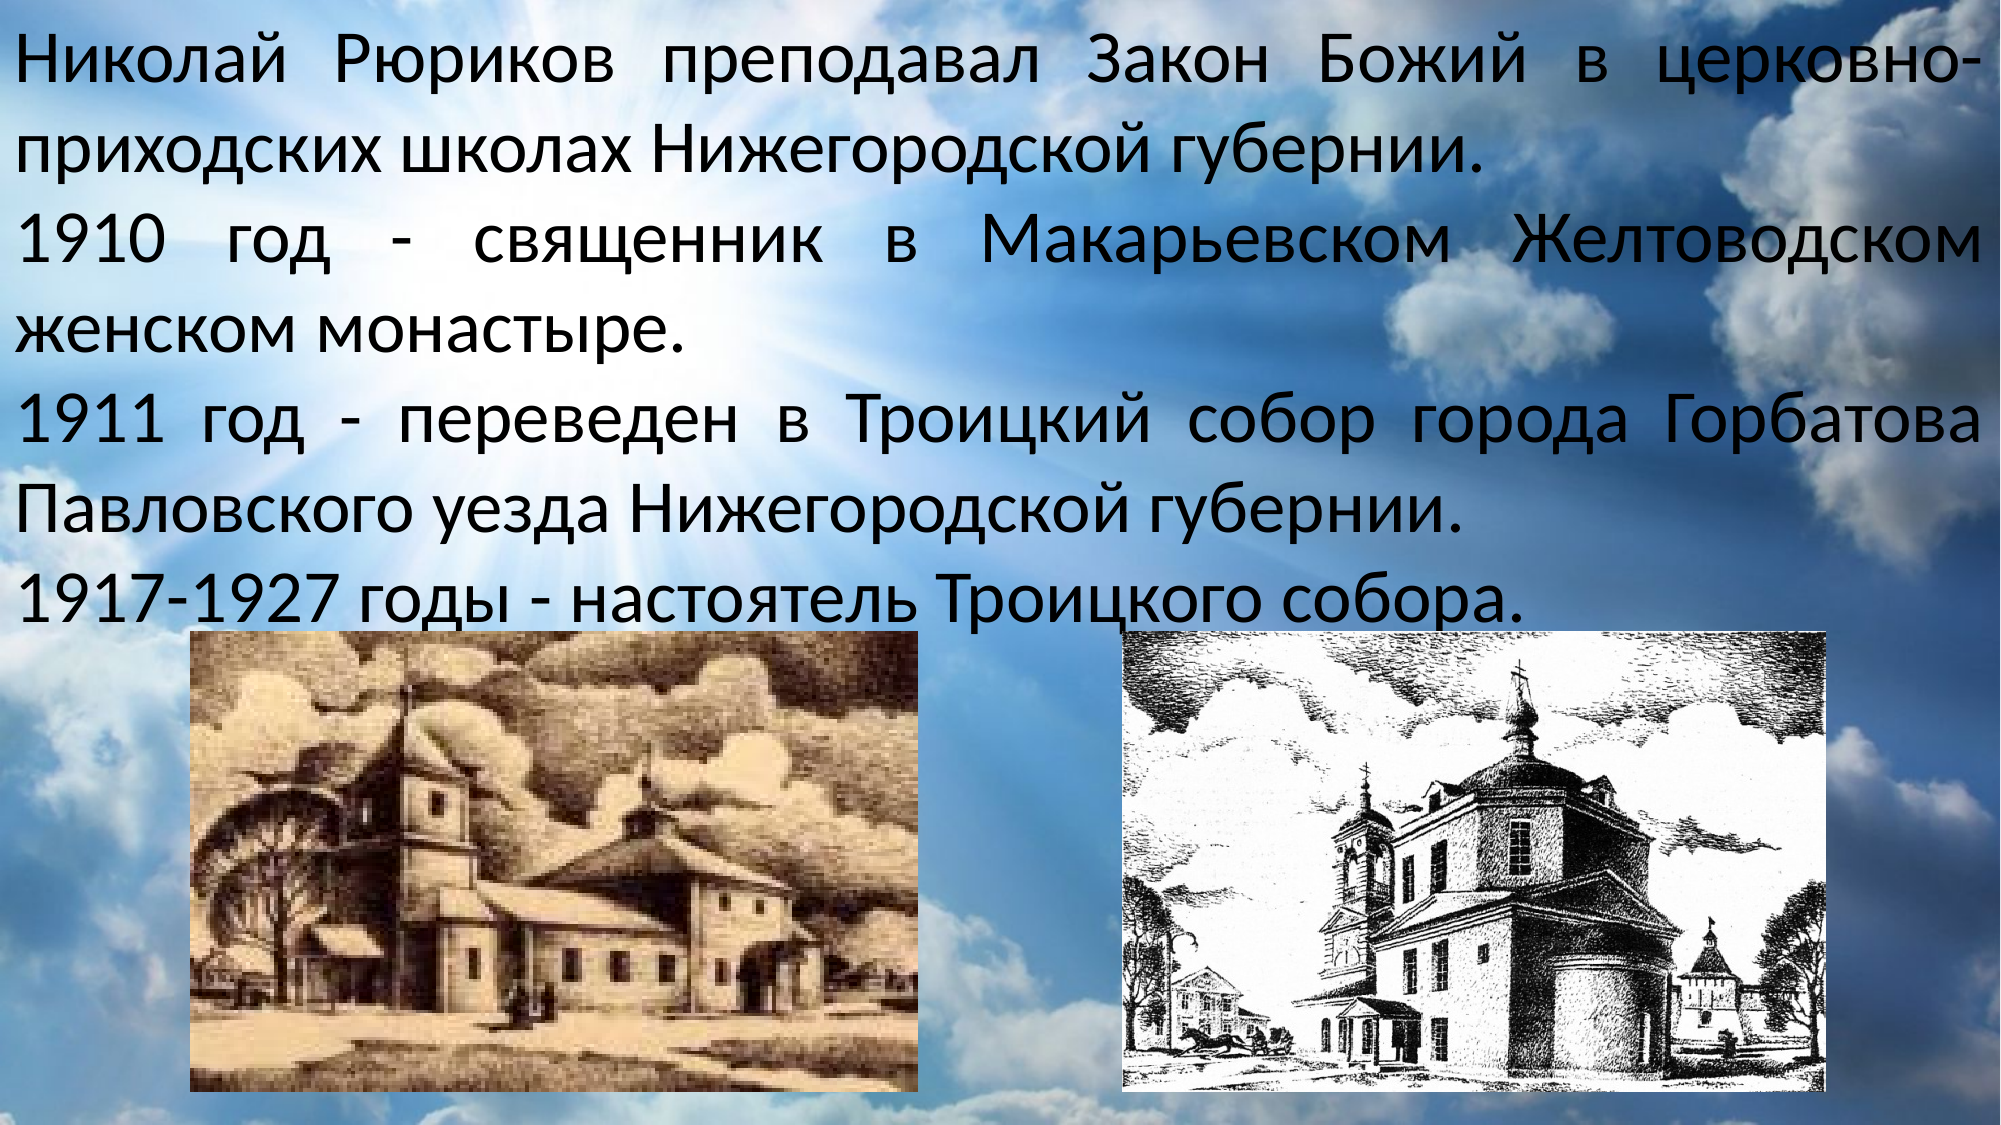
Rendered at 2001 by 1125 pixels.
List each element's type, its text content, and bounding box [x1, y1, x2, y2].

picture [0, 0, 2001, 1125]
text_box Николай Рюриков преподавал Закон Божий в церковно-приходских школах Нижегородской губернии. 1910 год - священник в Макарьевском Желтоводском женском монастыре. 1911 год - переведен в Троицкий собор города Горбатова Павловского уезда Нижегородской губернии. 1917-1927 годы - настоятель Троицкого собора. [0, 0, 2000, 645]
